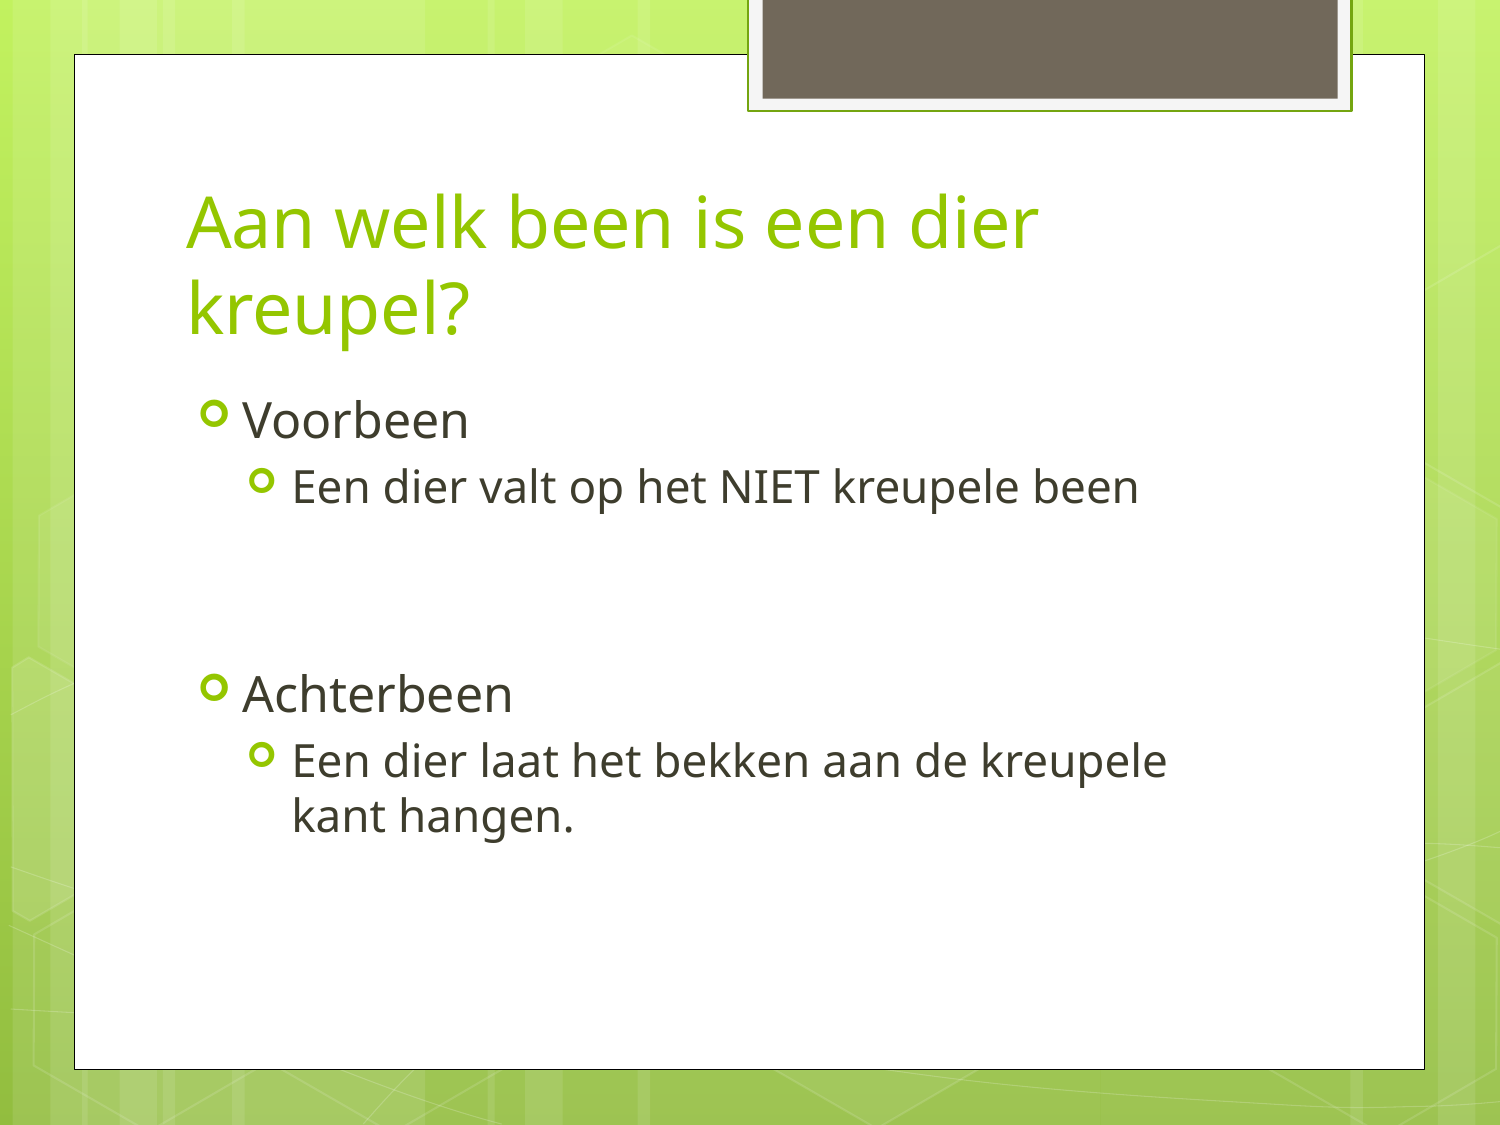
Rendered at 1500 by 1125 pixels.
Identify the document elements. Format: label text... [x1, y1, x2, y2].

list Voorbeen Een dier valt op het NIET kreupele been Achterbeen Een dier laat het bekken aan de kreupele kant hangen. [171, 381, 1283, 957]
title Aan welk been is een dier kreupel? [171, 168, 1324, 357]
